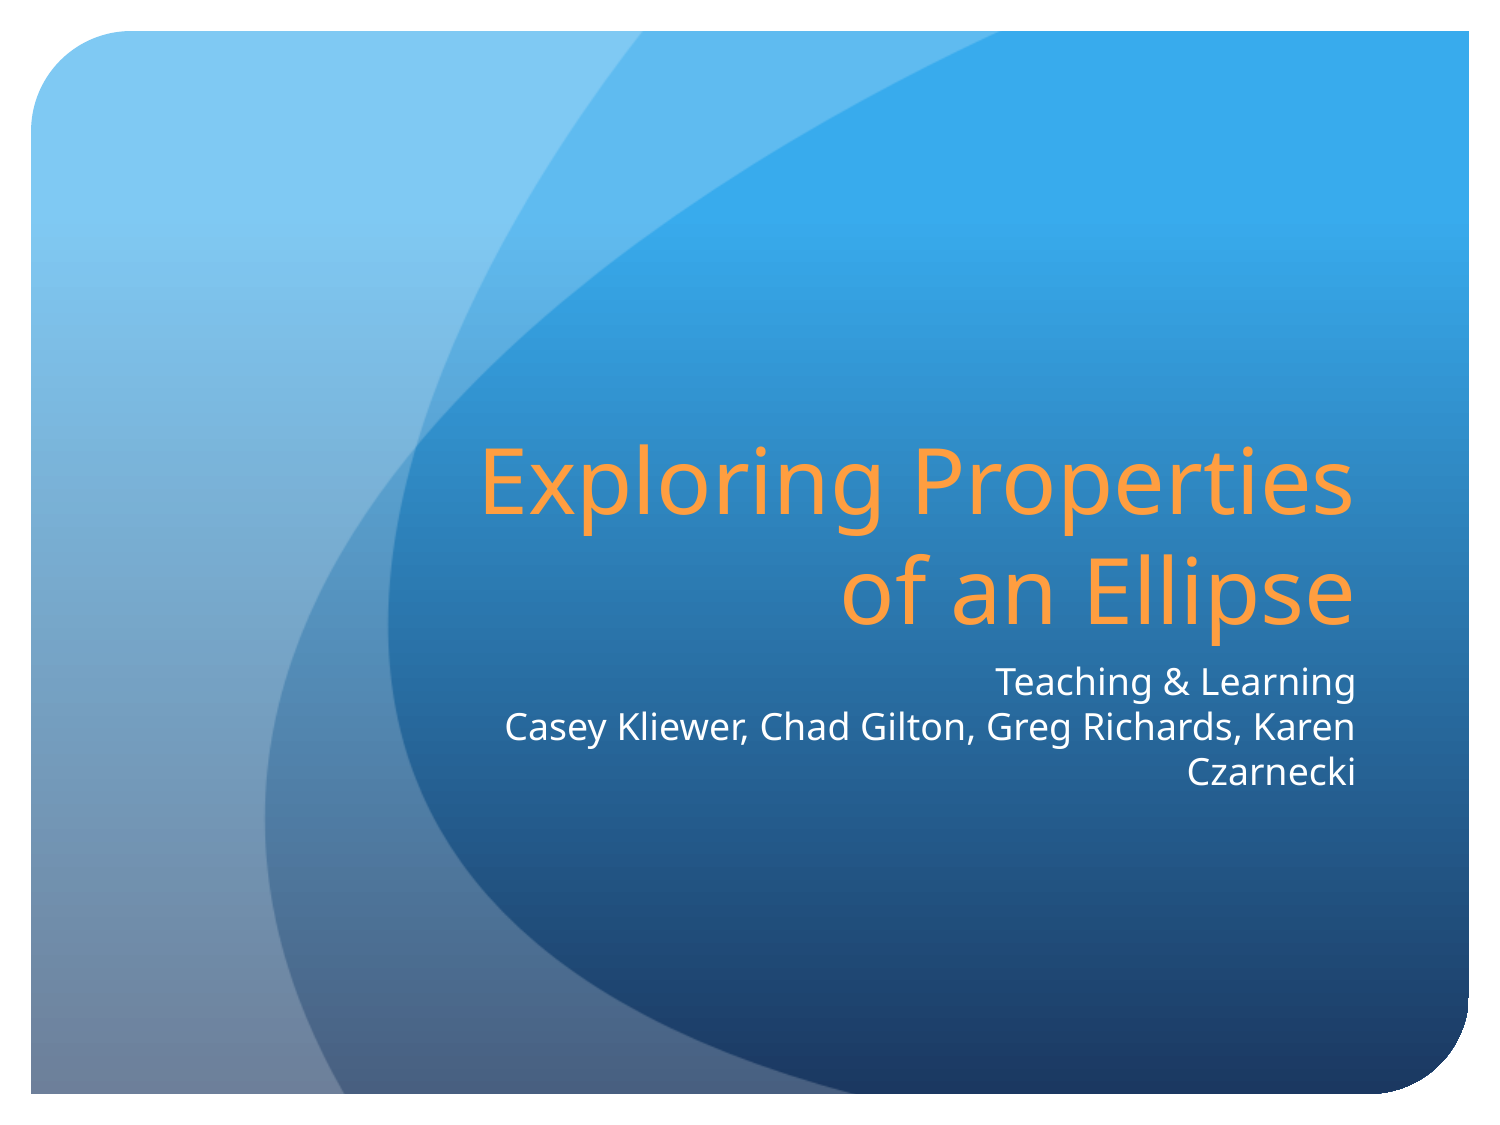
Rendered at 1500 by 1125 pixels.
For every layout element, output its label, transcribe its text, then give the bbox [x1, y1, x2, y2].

picture [25, 30, 1474, 1095]
subtitle Teaching & Learning Casey Kliewer, Chad Gilton, Greg Richards, Karen Czarnecki [312, 650, 1372, 939]
title Exploring Properties of an Ellipse [387, 408, 1372, 650]
